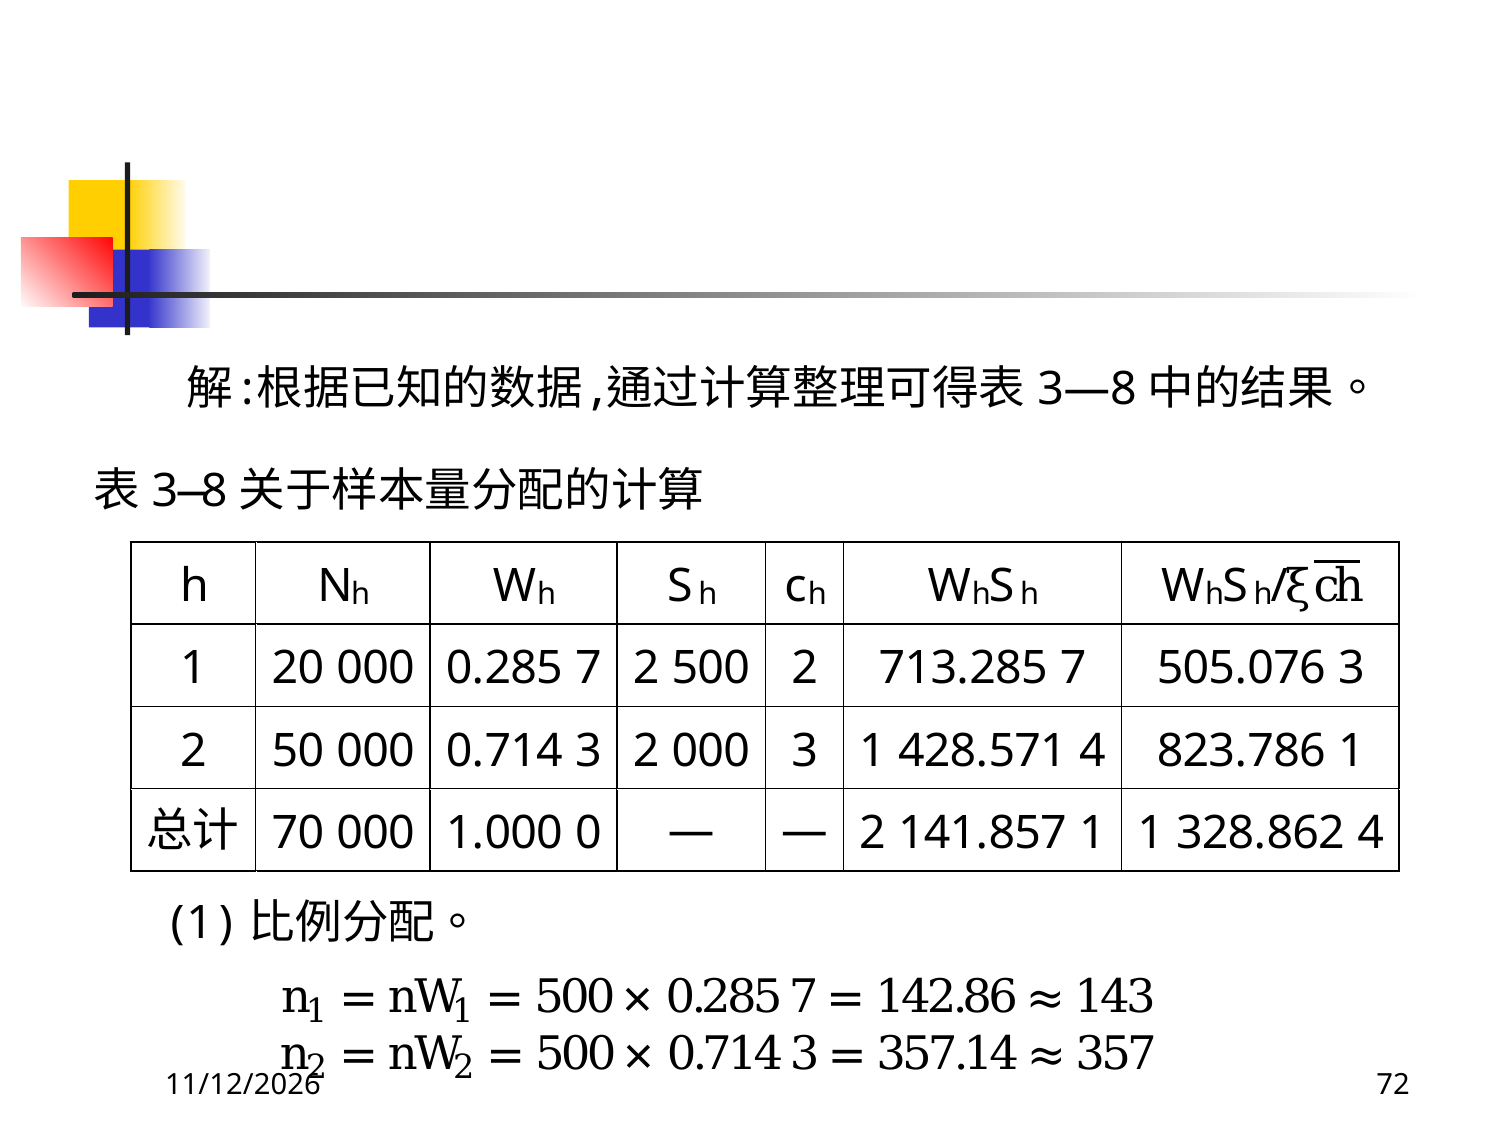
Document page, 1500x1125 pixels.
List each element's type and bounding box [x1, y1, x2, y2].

text_box [76, 337, 1455, 1113]
